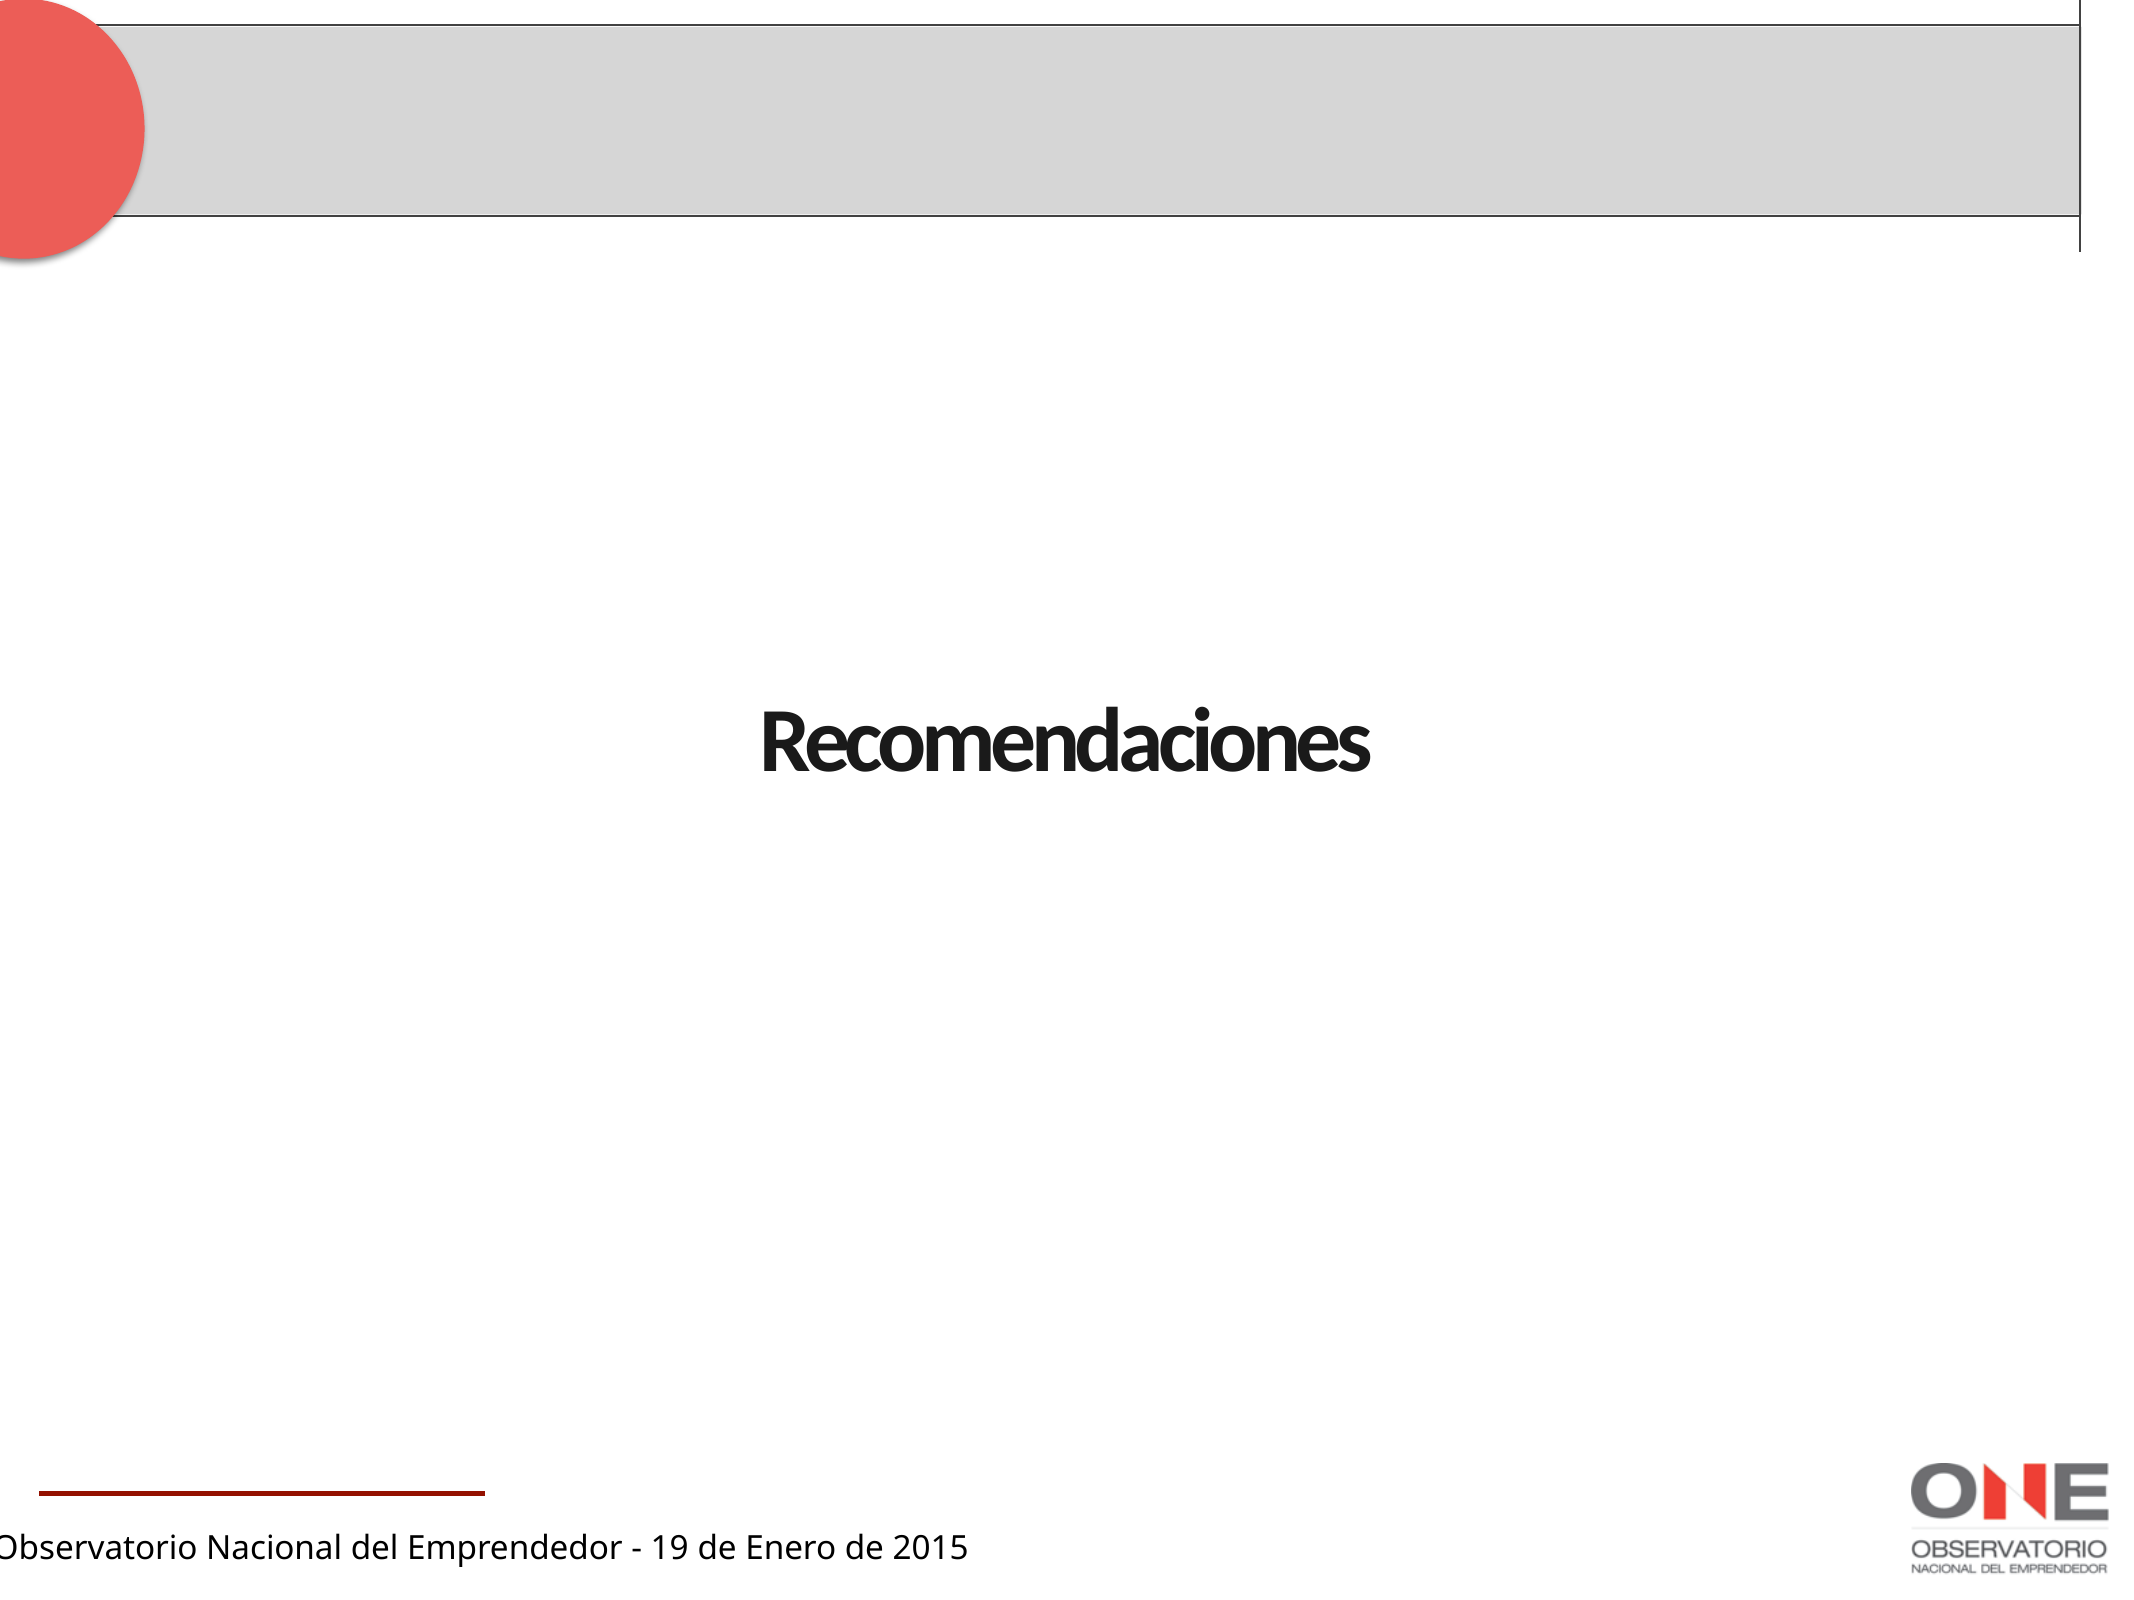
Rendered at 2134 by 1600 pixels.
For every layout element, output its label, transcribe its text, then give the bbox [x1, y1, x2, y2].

text_box Recomendaciones [48, 683, 2085, 800]
picture [1911, 1463, 2117, 1588]
